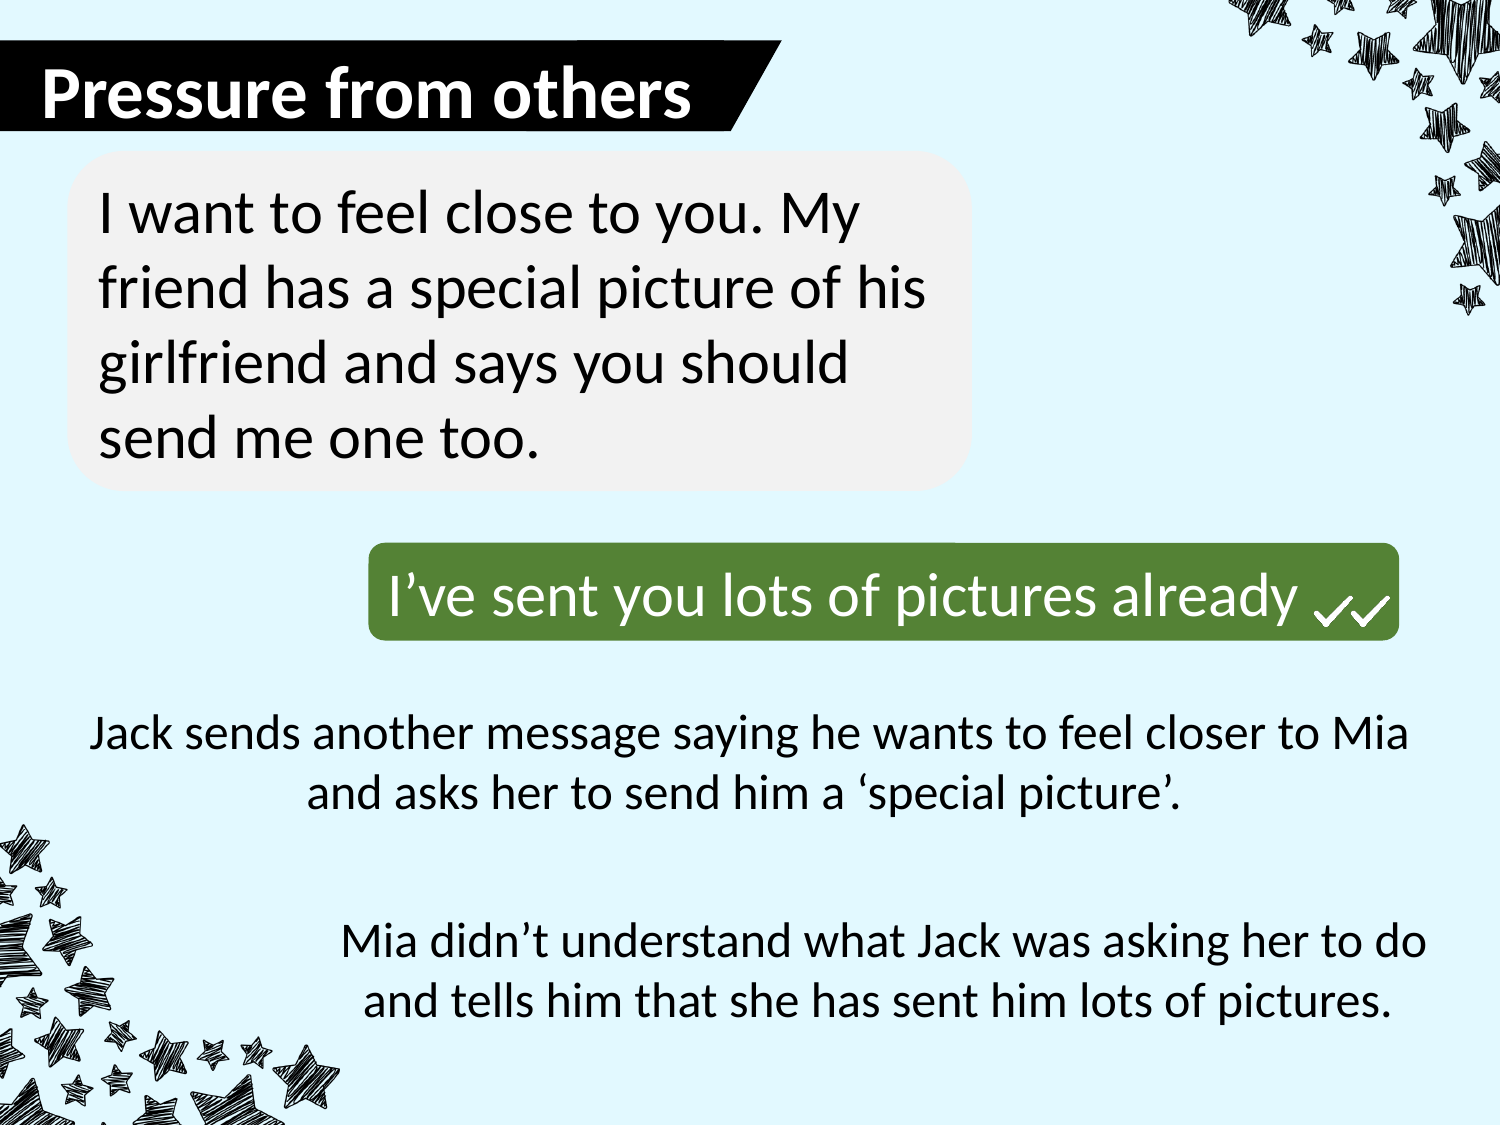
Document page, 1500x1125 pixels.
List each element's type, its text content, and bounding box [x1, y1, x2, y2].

picture [1228, 0, 1500, 356]
text_box I’ve sent you lots of pictures already [367, 541, 1401, 642]
text_box I want to feel close to you. My friend has a special picture of his girlfriend and says you should send me one too. [66, 149, 973, 493]
text_box Mia didn’t understand what Jack was asking her to do and tells him that she has sent him lots of pictures. [318, 899, 1449, 1035]
text_box Jack sends another message saying he wants to feel closer to Mia and asks her to send him a ‘special picture’. [67, 692, 1433, 827]
picture [0, 824, 340, 1125]
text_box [0, 29, 913, 138]
picture [1303, 581, 1400, 641]
